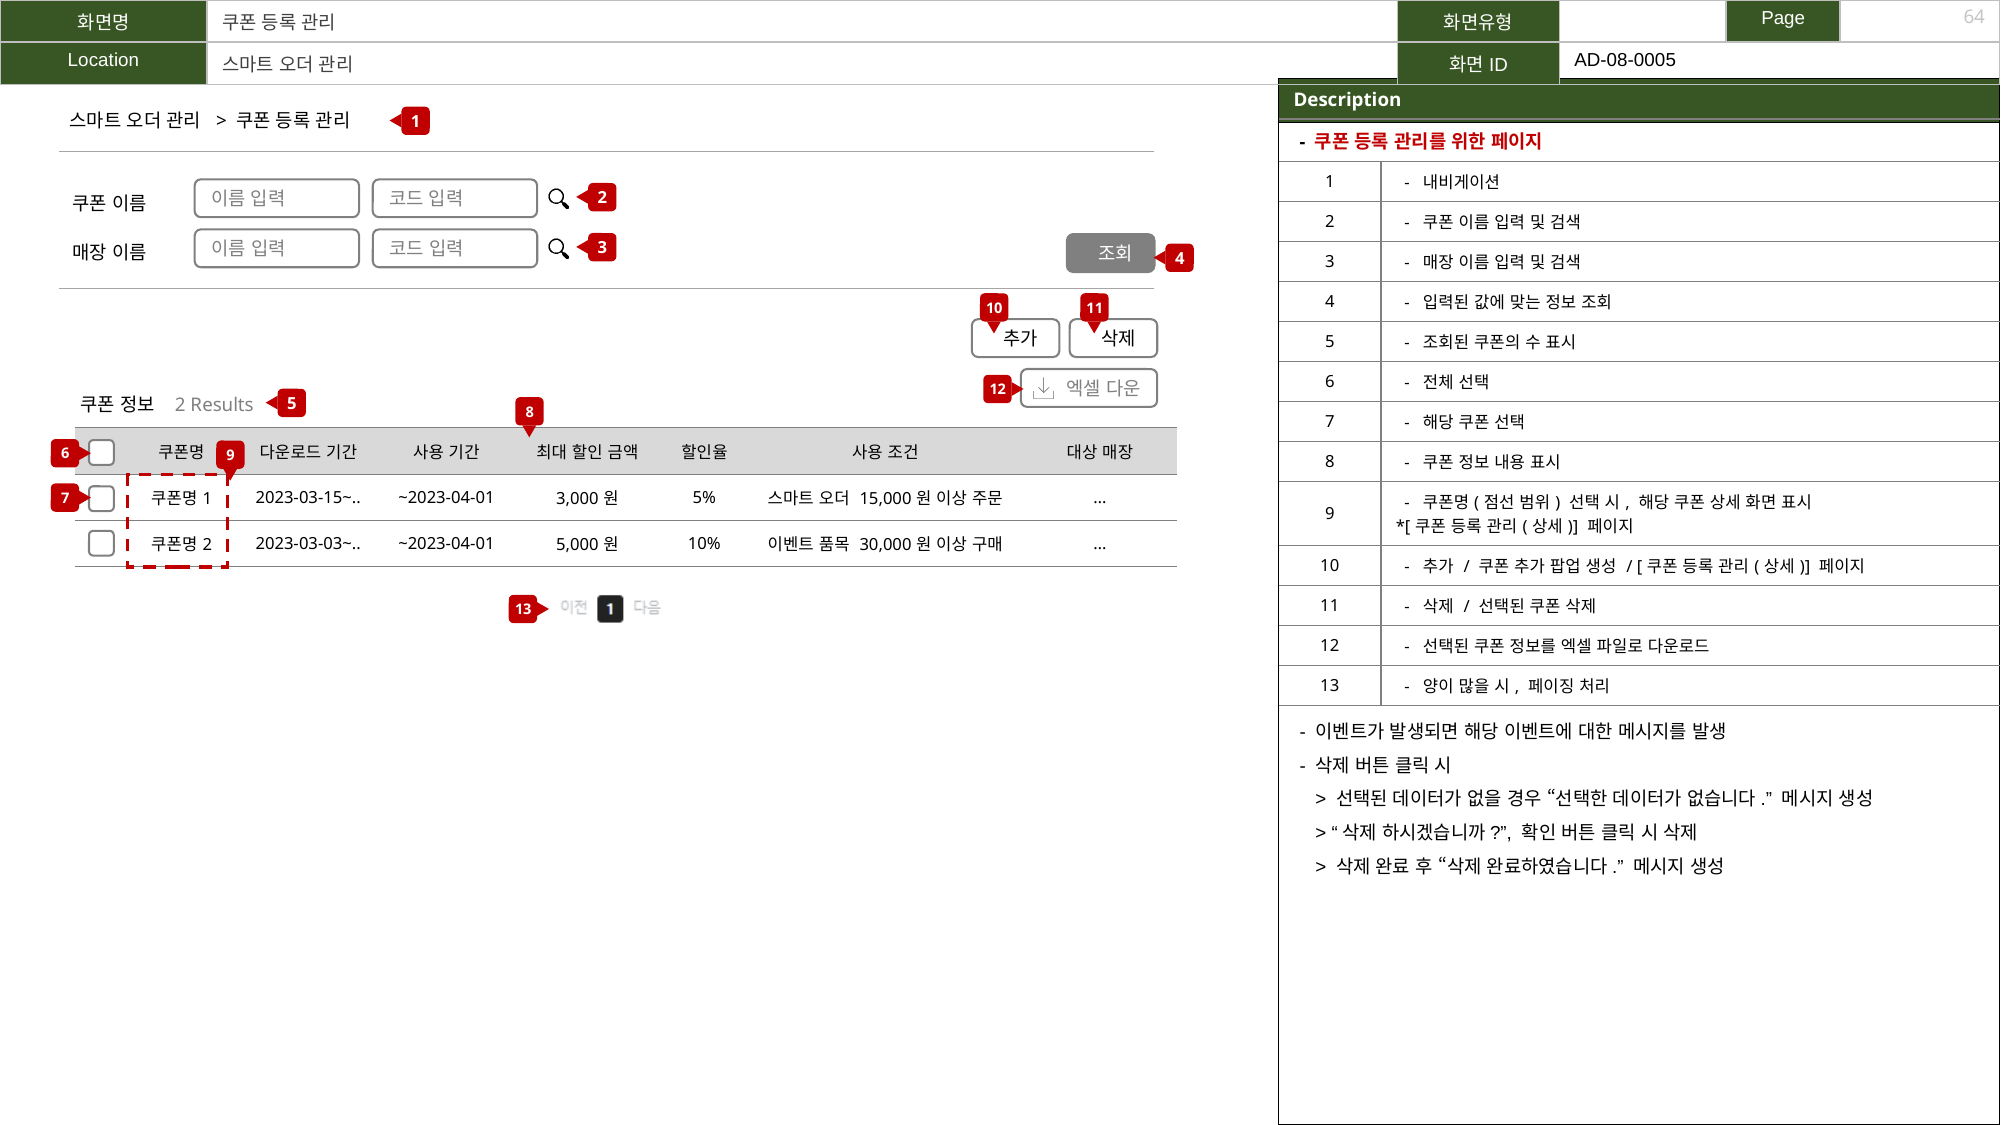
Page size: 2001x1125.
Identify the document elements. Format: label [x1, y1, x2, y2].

table_cell [1279, 402, 1380, 441]
table_cell [1382, 322, 2000, 361]
table_cell [208, 43, 1397, 84]
table_cell [1382, 202, 2000, 241]
table_cell [1279, 706, 1999, 1124]
table_cell [1382, 546, 2000, 585]
table_cell [1382, 362, 2000, 401]
table_cell [1398, 43, 1559, 84]
table_cell [1279, 626, 1380, 665]
text_box [1284, 701, 1980, 885]
picture [546, 236, 571, 261]
text_box [65, 382, 320, 423]
table_cell [1560, 48, 1999, 84]
text_box [87, 529, 115, 557]
table_cell [1382, 282, 2000, 321]
table_cell [1382, 442, 2000, 481]
text_box [55, 100, 424, 141]
table_header [1, 1, 206, 41]
table_cell [75, 475, 127, 520]
table_cell [1382, 626, 2000, 665]
text_box [1065, 233, 1156, 274]
picture [546, 186, 571, 211]
text_box [977, 367, 1159, 408]
table_cell [228, 521, 1177, 566]
table_cell [1279, 362, 1380, 401]
text_box [57, 173, 361, 271]
table_cell [1279, 202, 1380, 241]
picture [547, 583, 674, 631]
text_box [1159, 237, 1188, 278]
picture [1026, 371, 1061, 405]
table_cell [1279, 482, 1380, 545]
table_cell [228, 475, 1177, 520]
table_header [75, 428, 1177, 474]
text_box [58, 288, 1159, 359]
table_header [1279, 120, 2000, 161]
text_box [582, 226, 611, 268]
text_box [45, 436, 115, 470]
table_cell [75, 521, 127, 566]
table_cell [1279, 322, 1380, 361]
table_header [208, 1, 1397, 41]
table_cell [1382, 162, 2000, 201]
text_box [45, 481, 115, 514]
table_cell [1382, 586, 2000, 625]
table_header [1398, 1, 1550, 41]
table_cell [1279, 282, 1380, 321]
text_box [503, 592, 549, 626]
table_header [1279, 85, 1999, 118]
table_cell [1279, 586, 1380, 625]
slide_number [1550, 0, 2000, 48]
table_cell [1382, 666, 2000, 705]
table_cell [1382, 242, 2000, 281]
table_cell [1279, 666, 1380, 705]
table_cell [1382, 482, 2000, 545]
text_box [509, 394, 550, 438]
table_cell [1382, 402, 2000, 441]
table_cell [1279, 162, 1380, 201]
table_cell [1, 43, 206, 84]
text_box [371, 228, 539, 269]
text_box [127, 438, 251, 568]
table_cell [1279, 442, 1380, 481]
text_box [371, 178, 539, 219]
table_cell [1279, 242, 1380, 281]
table_cell [1279, 546, 1380, 585]
text_box [582, 176, 611, 218]
